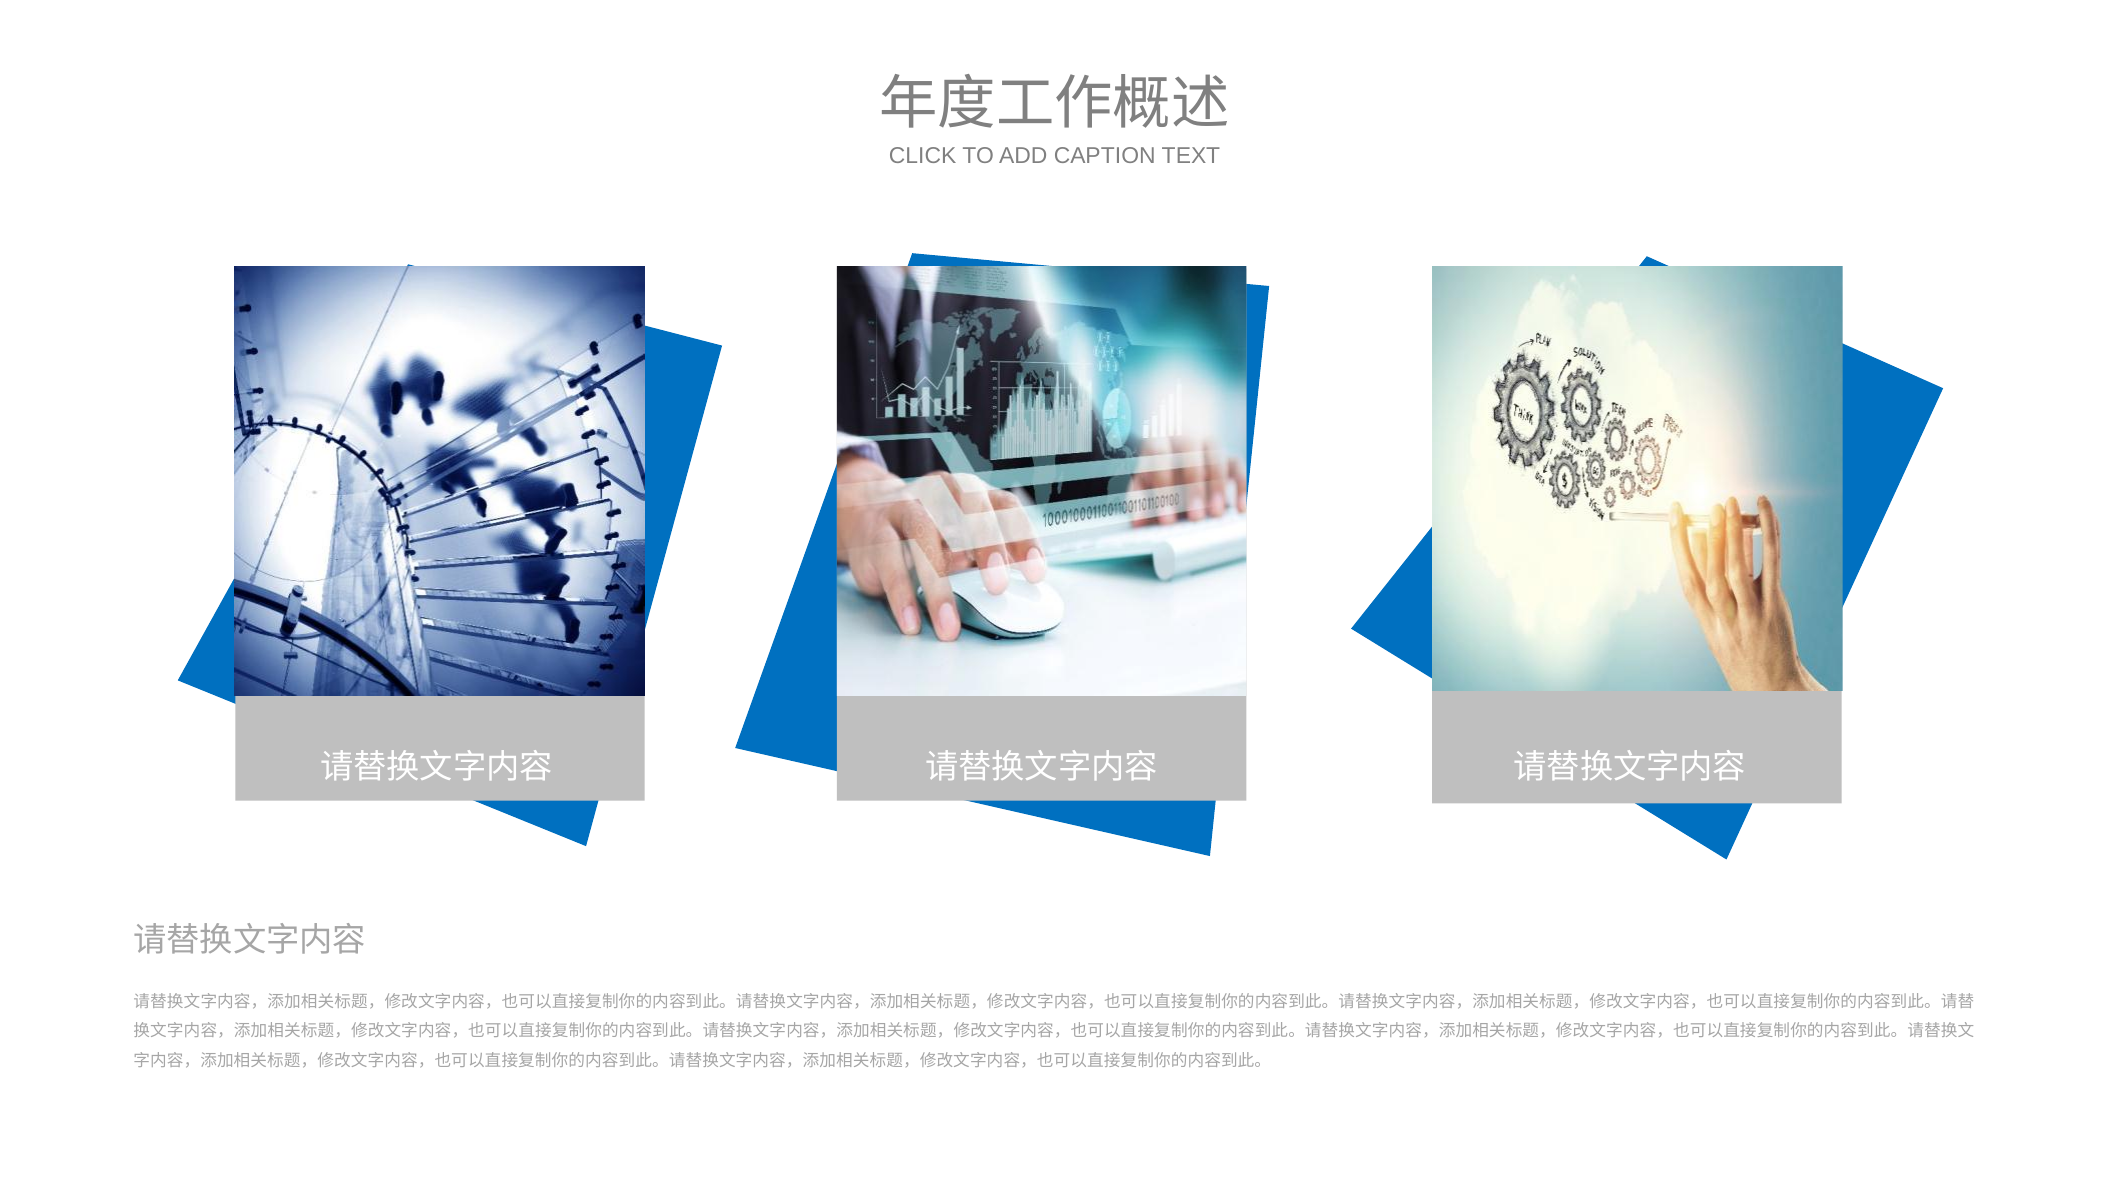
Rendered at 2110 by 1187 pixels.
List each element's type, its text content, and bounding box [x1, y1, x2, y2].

text_box [907, 253, 1041, 265]
text_box [735, 466, 836, 771]
text_box [177, 580, 235, 704]
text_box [133, 918, 1977, 1072]
text_box 请替换文字内容 [320, 725, 554, 786]
text_box [1351, 527, 1431, 678]
text_box CLICK TO ADD CAPTION TEXT [865, 140, 1245, 168]
text_box [836, 265, 1247, 697]
text_box [836, 697, 1247, 801]
text_box [1639, 256, 1667, 265]
text_box 年度工作概述 [865, 65, 1245, 136]
text_box [1844, 344, 1944, 604]
text_box 请替换文字内容 [1513, 725, 1747, 786]
text_box [646, 325, 723, 626]
text_box 请替换文字内容 [925, 725, 1159, 786]
text_box [474, 801, 599, 847]
text_box [968, 801, 1216, 857]
text_box [1432, 692, 1842, 804]
text_box [233, 265, 646, 697]
text_box [235, 697, 645, 801]
text_box [1247, 283, 1270, 500]
text_box [1636, 804, 1752, 860]
text_box [1431, 265, 1844, 692]
